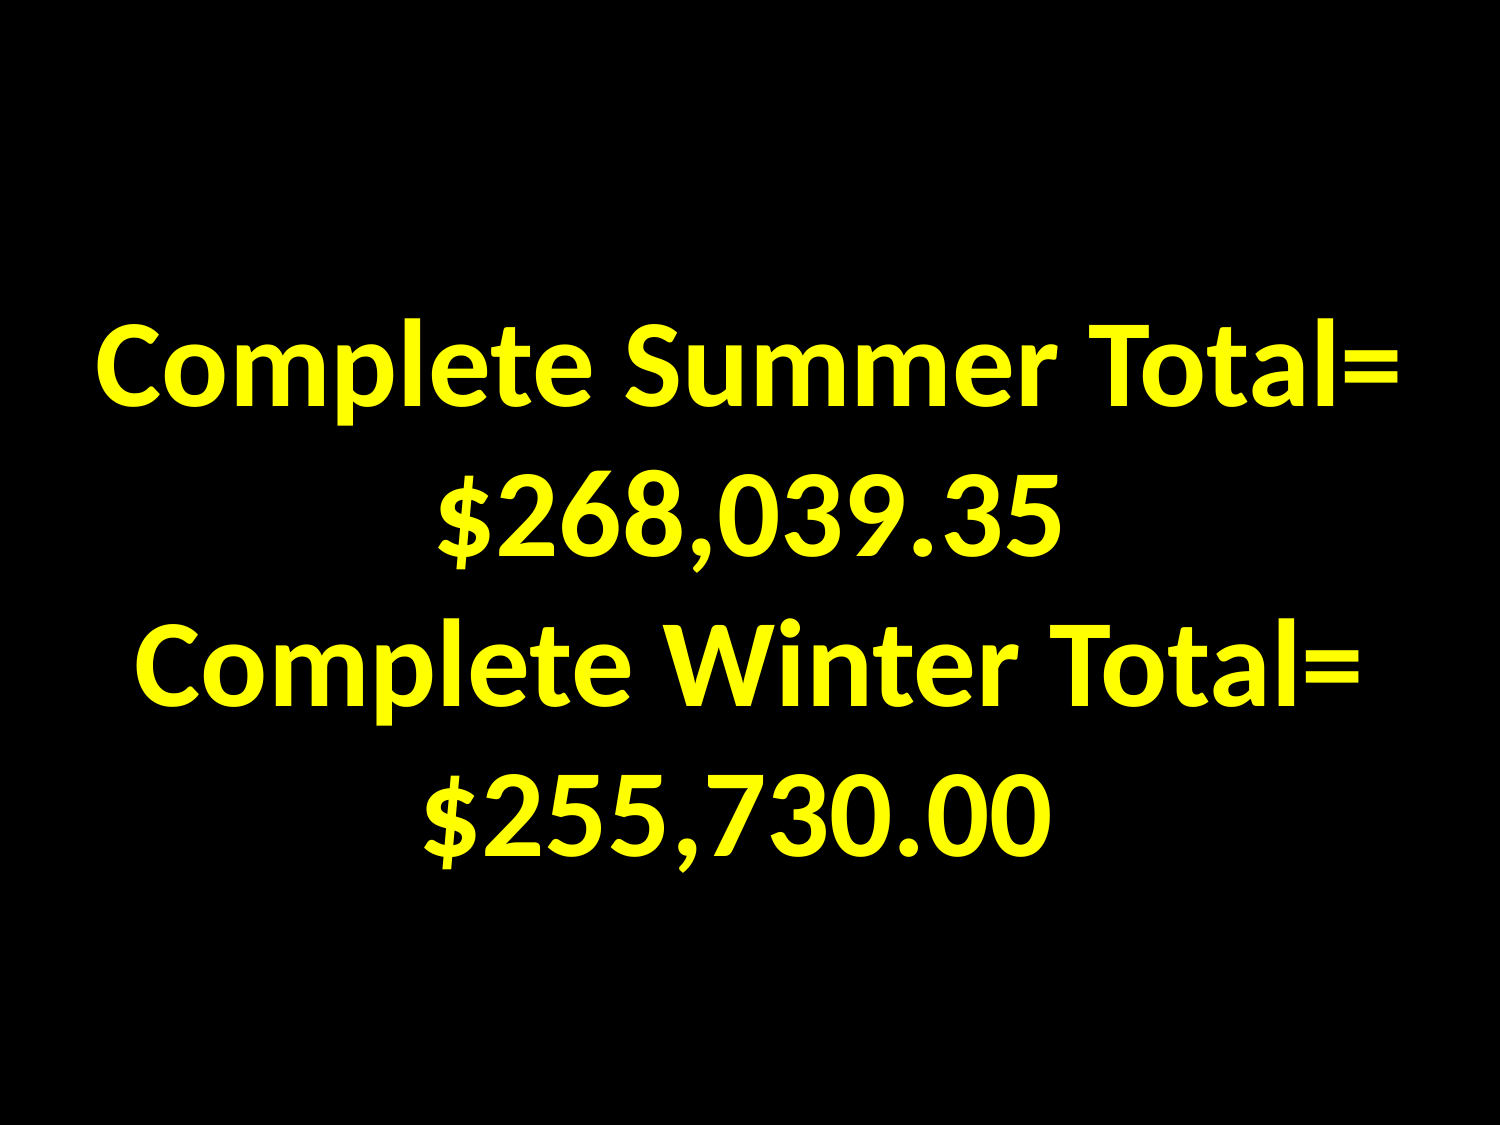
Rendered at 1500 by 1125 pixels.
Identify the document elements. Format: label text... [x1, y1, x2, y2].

title Complete Summer Total= $268,039.35 Complete Winter Total= $255,730.00 [75, 337, 1425, 525]
